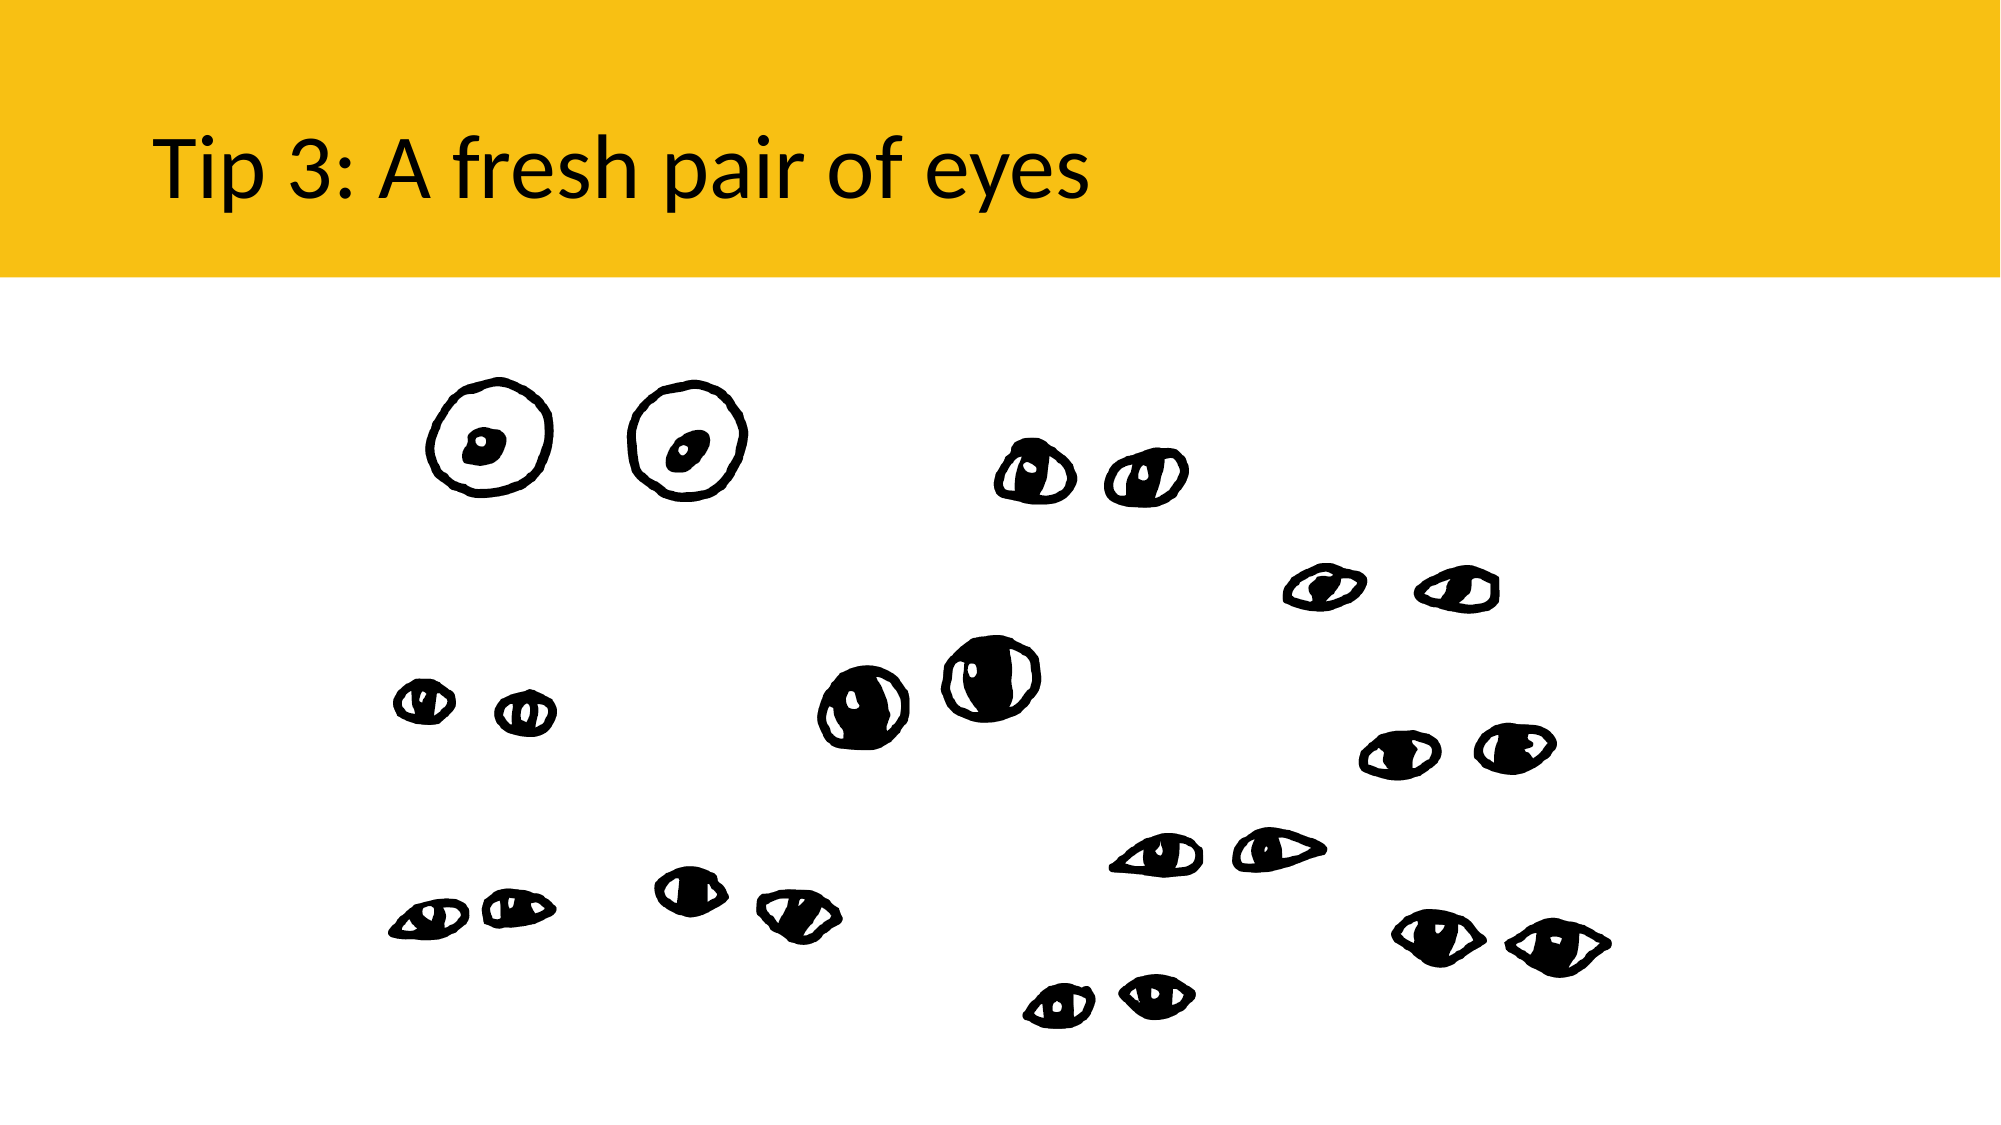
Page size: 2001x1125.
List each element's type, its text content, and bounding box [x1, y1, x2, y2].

picture [388, 377, 1612, 1029]
title Tip 3: A fresh pair of eyes [137, 59, 1863, 278]
